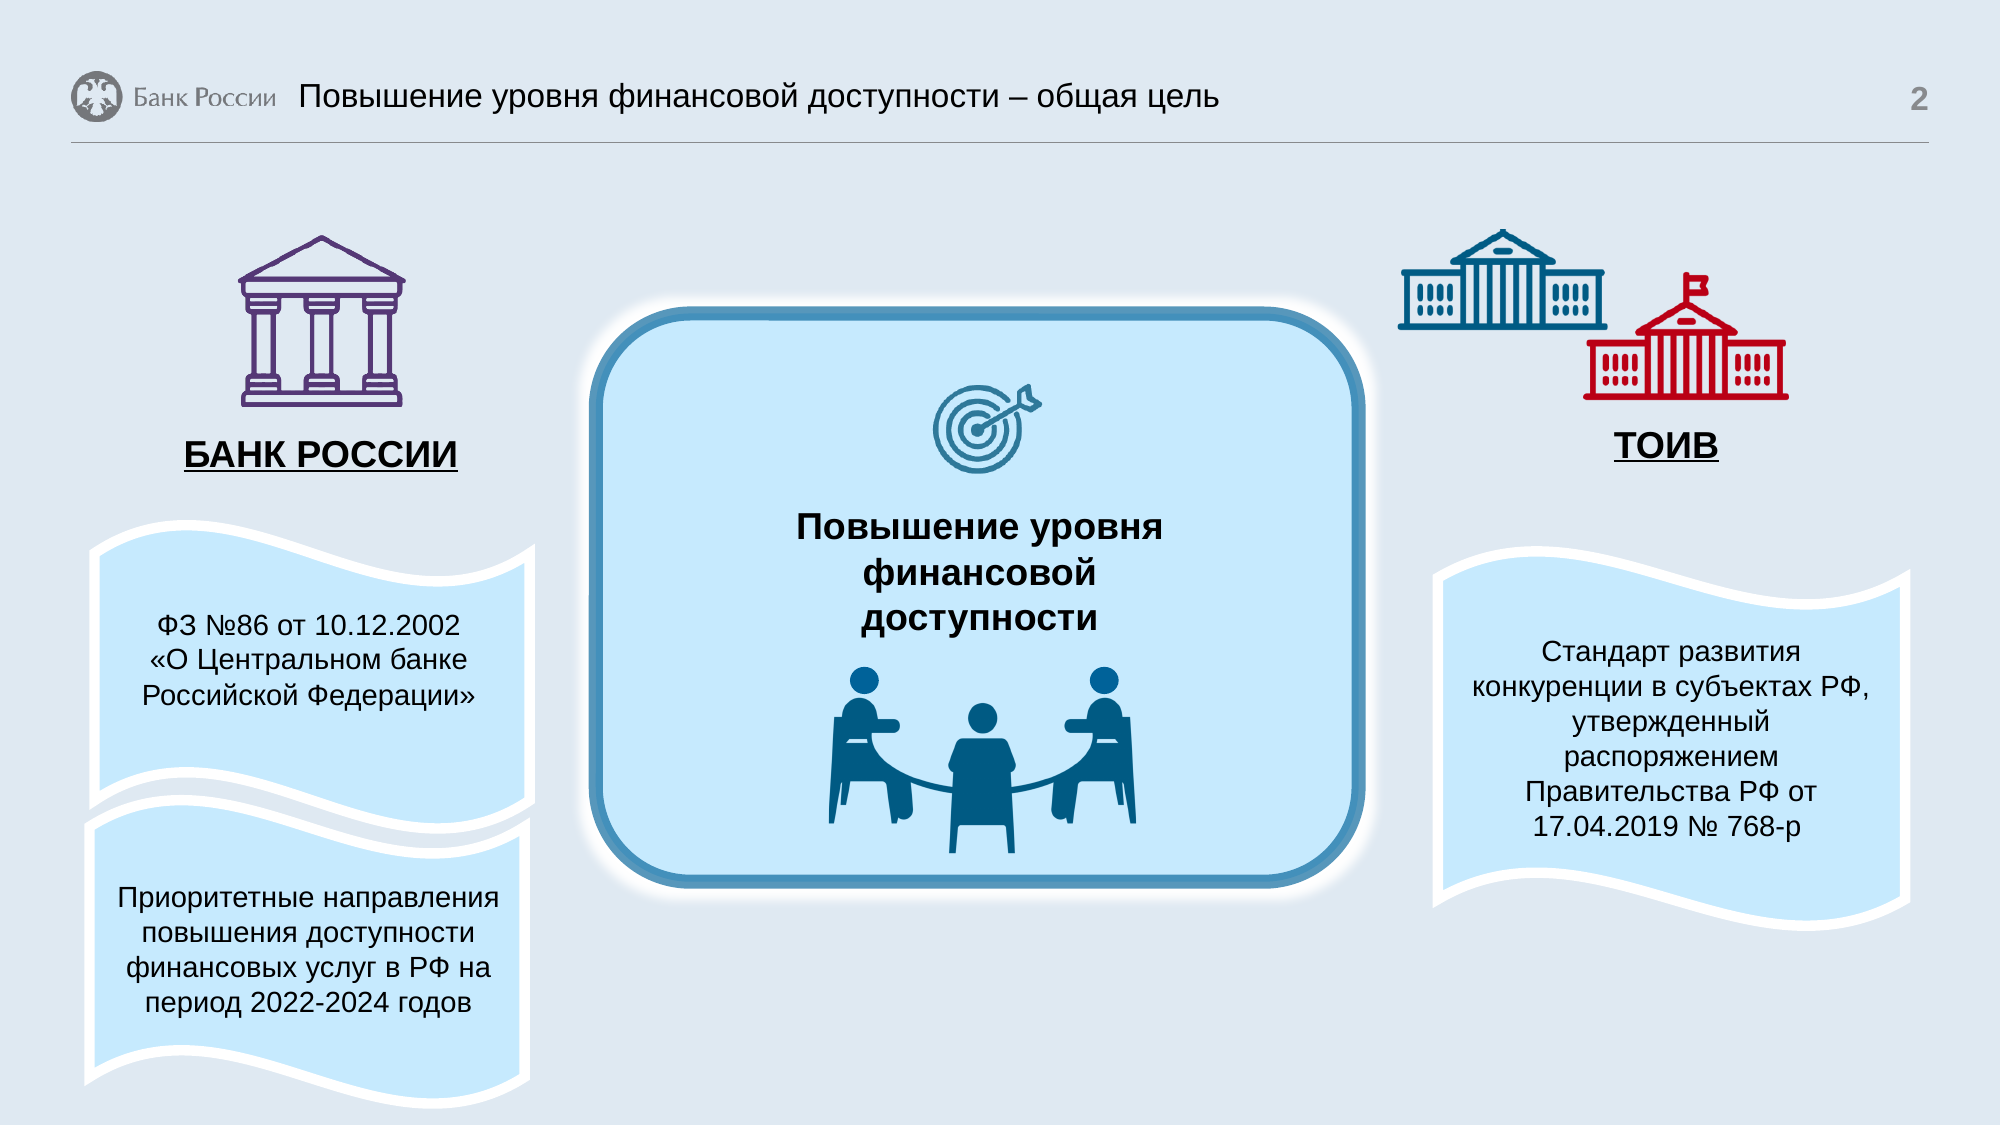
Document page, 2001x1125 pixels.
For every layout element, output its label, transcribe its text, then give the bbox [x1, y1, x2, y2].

picture [1493, 265, 1500, 323]
picture [1480, 265, 1486, 323]
picture [1397, 229, 1500, 324]
text_box [848, 665, 880, 693]
text_box [88, 1026, 526, 1105]
text_box [594, 312, 1360, 883]
picture [1546, 276, 1595, 323]
text_box [1436, 550, 1907, 927]
picture [145, 195, 497, 444]
picture [899, 353, 1061, 496]
picture [1519, 265, 1526, 323]
picture [828, 782, 1137, 897]
slide_number 2 [1806, 70, 1929, 124]
picture [1410, 276, 1460, 323]
text_box Приоритетные направления повышения доступности финансовых услуг в РФ на период 2022-2024 годов [82, 870, 535, 1026]
picture [1466, 265, 1473, 323]
picture [828, 693, 1137, 817]
picture [1533, 265, 1539, 323]
text_box [1088, 665, 1120, 693]
text_box ТОИВ [1599, 450, 1735, 474]
picture [1397, 221, 1789, 450]
title Повышение уровня финансовой доступности – общая цель [298, 79, 1715, 179]
text_box Повышение уровня финансовой доступности [744, 495, 1216, 645]
text_box БАНК РОССИИ [168, 444, 474, 483]
text_box [88, 799, 526, 870]
text_box [93, 524, 531, 830]
text_box Стандарт развития конкуренции в субъектах РФ, утвержденный распоряжением Правительства РФ от 17.04.2019 № 768-р [1453, 624, 1890, 850]
text_box ФЗ №86 от 10.12.2002 «О Центральном банке Российской Федерации» [91, 598, 527, 754]
picture [71, 71, 275, 122]
picture [1470, 238, 1536, 258]
picture [1506, 265, 1513, 323]
